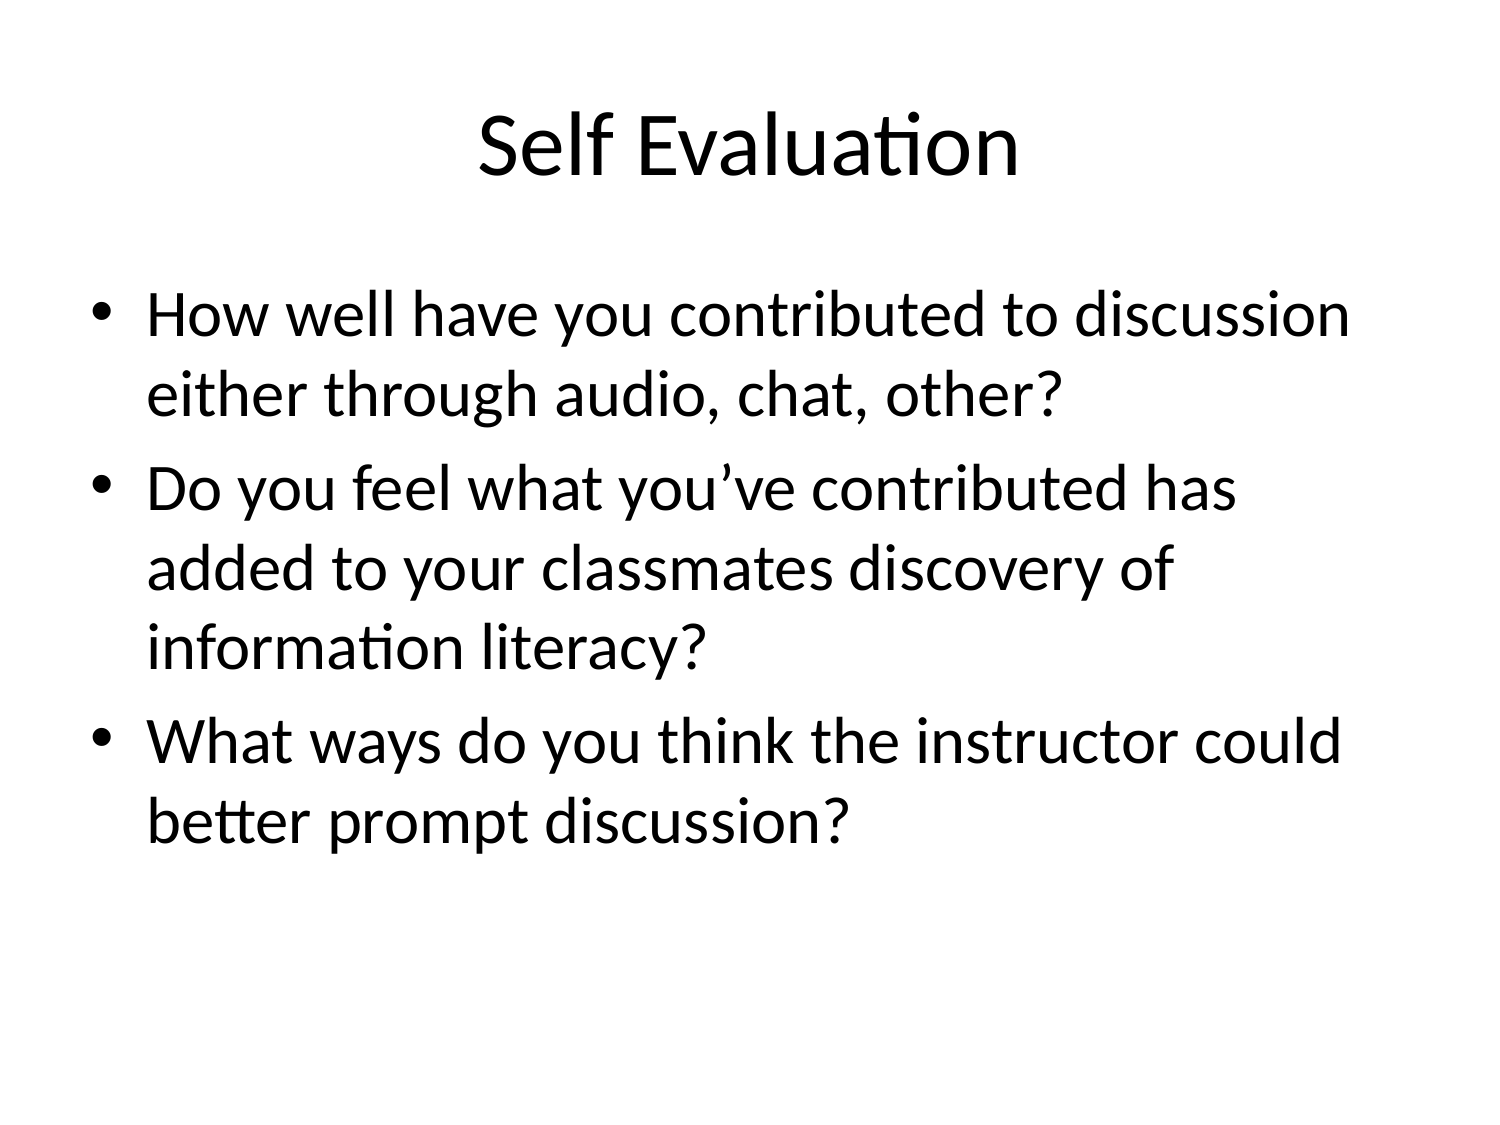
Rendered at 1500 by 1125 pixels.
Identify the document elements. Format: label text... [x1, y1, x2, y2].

title Self Evaluation [75, 45, 1425, 233]
list How well have you contributed to discussion either through audio, chat, other? Do you feel what you’ve contributed has added to your classmates discovery of information literacy? What ways do you think the instructor could better prompt discussion? [75, 262, 1425, 1005]
